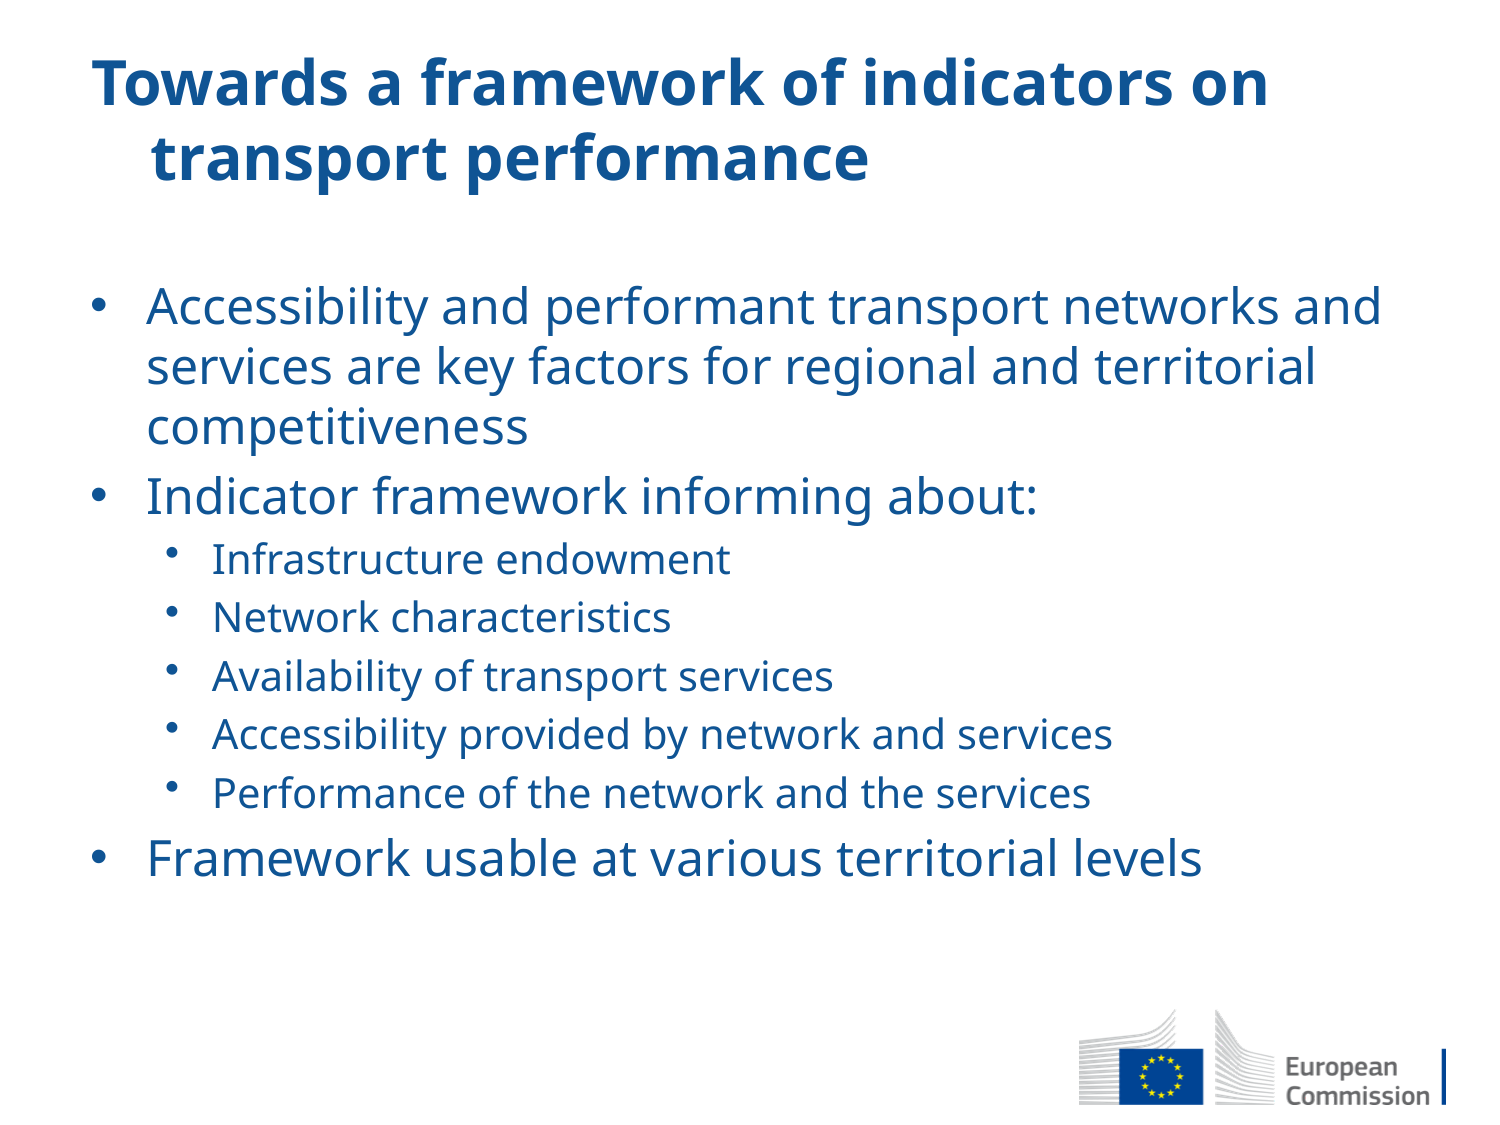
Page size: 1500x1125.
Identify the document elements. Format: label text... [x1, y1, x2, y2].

title Towards a framework of indicators on transport performance [76, 41, 1427, 195]
picture [1078, 1008, 1447, 1106]
list Accessibility and performant transport networks and services are key factors for regional and territorial competitiveness Indicator framework informing about: Infrastructure endowment Network characteristics Availability of transport services Accessibility provided by network and services Performance of the network and the services Framework usable at various territorial levels [75, 267, 1425, 988]
